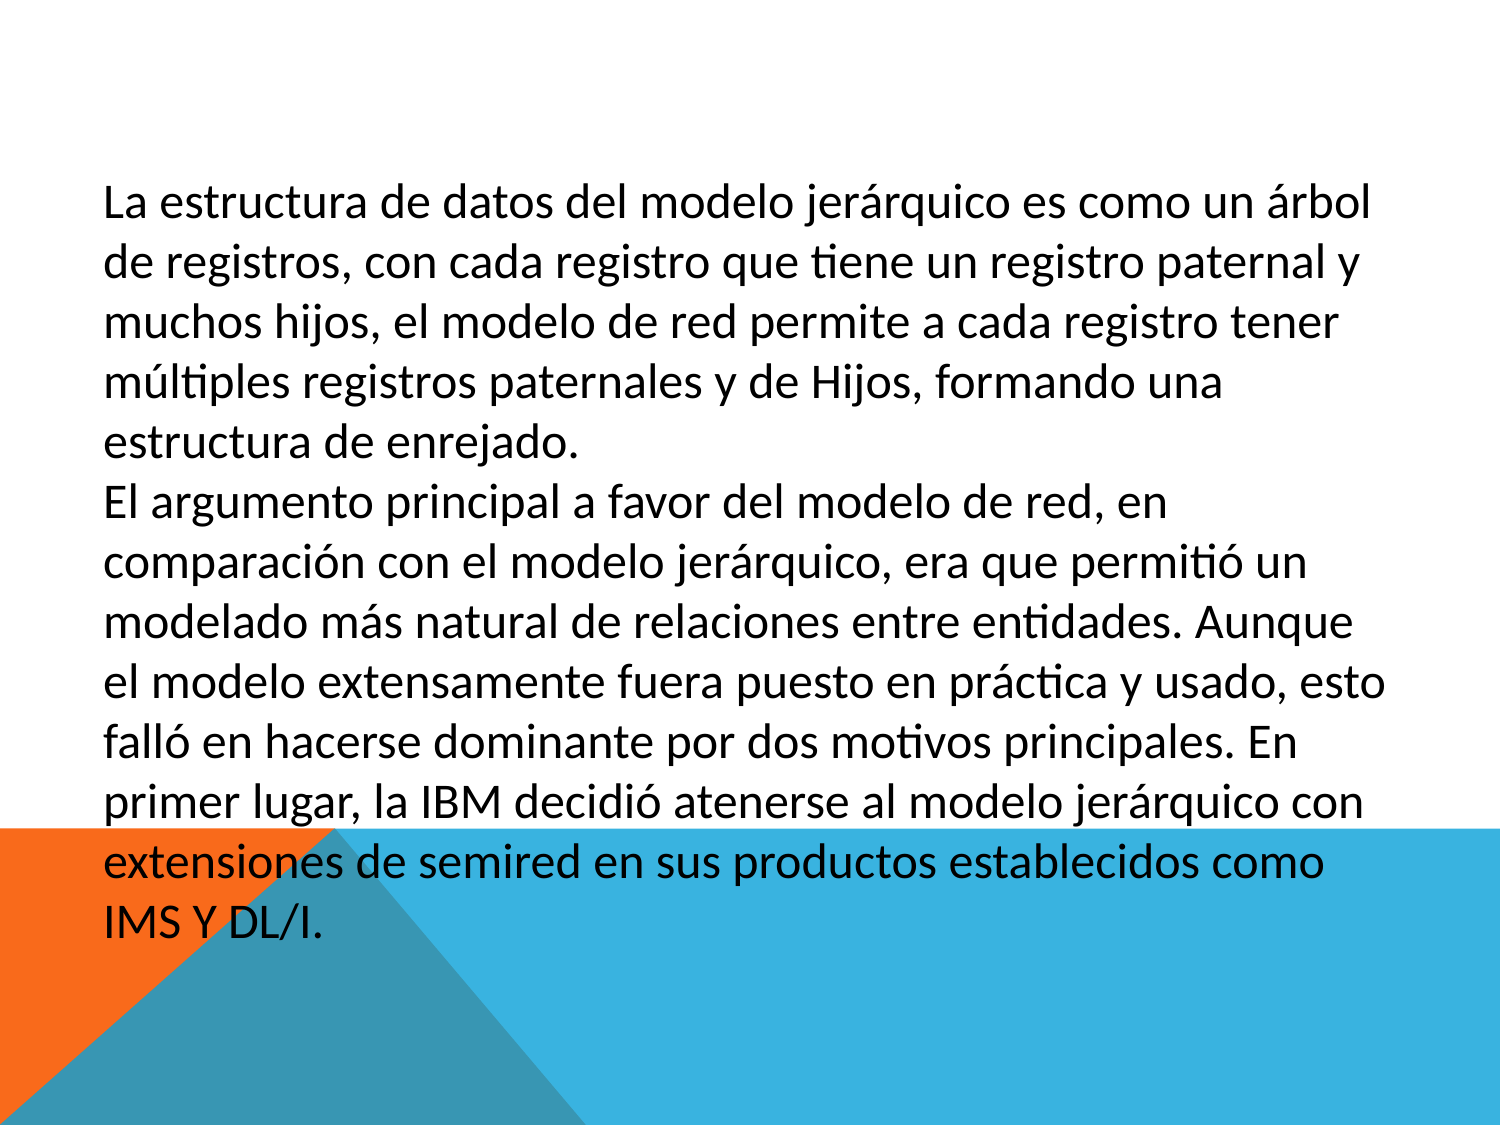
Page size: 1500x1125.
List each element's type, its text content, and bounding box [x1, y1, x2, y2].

text_box La estructura de datos del modelo jerárquico es como un árbol de registros, con cada registro que tiene un registro paternal y muchos hijos, el modelo de red permite a cada registro tener múltiples registros paternales y de Hijos, formando una estructura de enrejado. El argumento principal a favor del modelo de red, en comparación con el modelo jerárquico, era que permitió un modelado más natural de relaciones entre entidades. Aunque el modelo extensamente fuera puesto en práctica y usado, esto falló en hacerse dominante por dos motivos principales. En primer lugar, la IBM decidió atenerse al modelo jerárquico con extensiones de semired en sus productos establecidos como IMS Y DL/I. [88, 160, 1412, 956]
